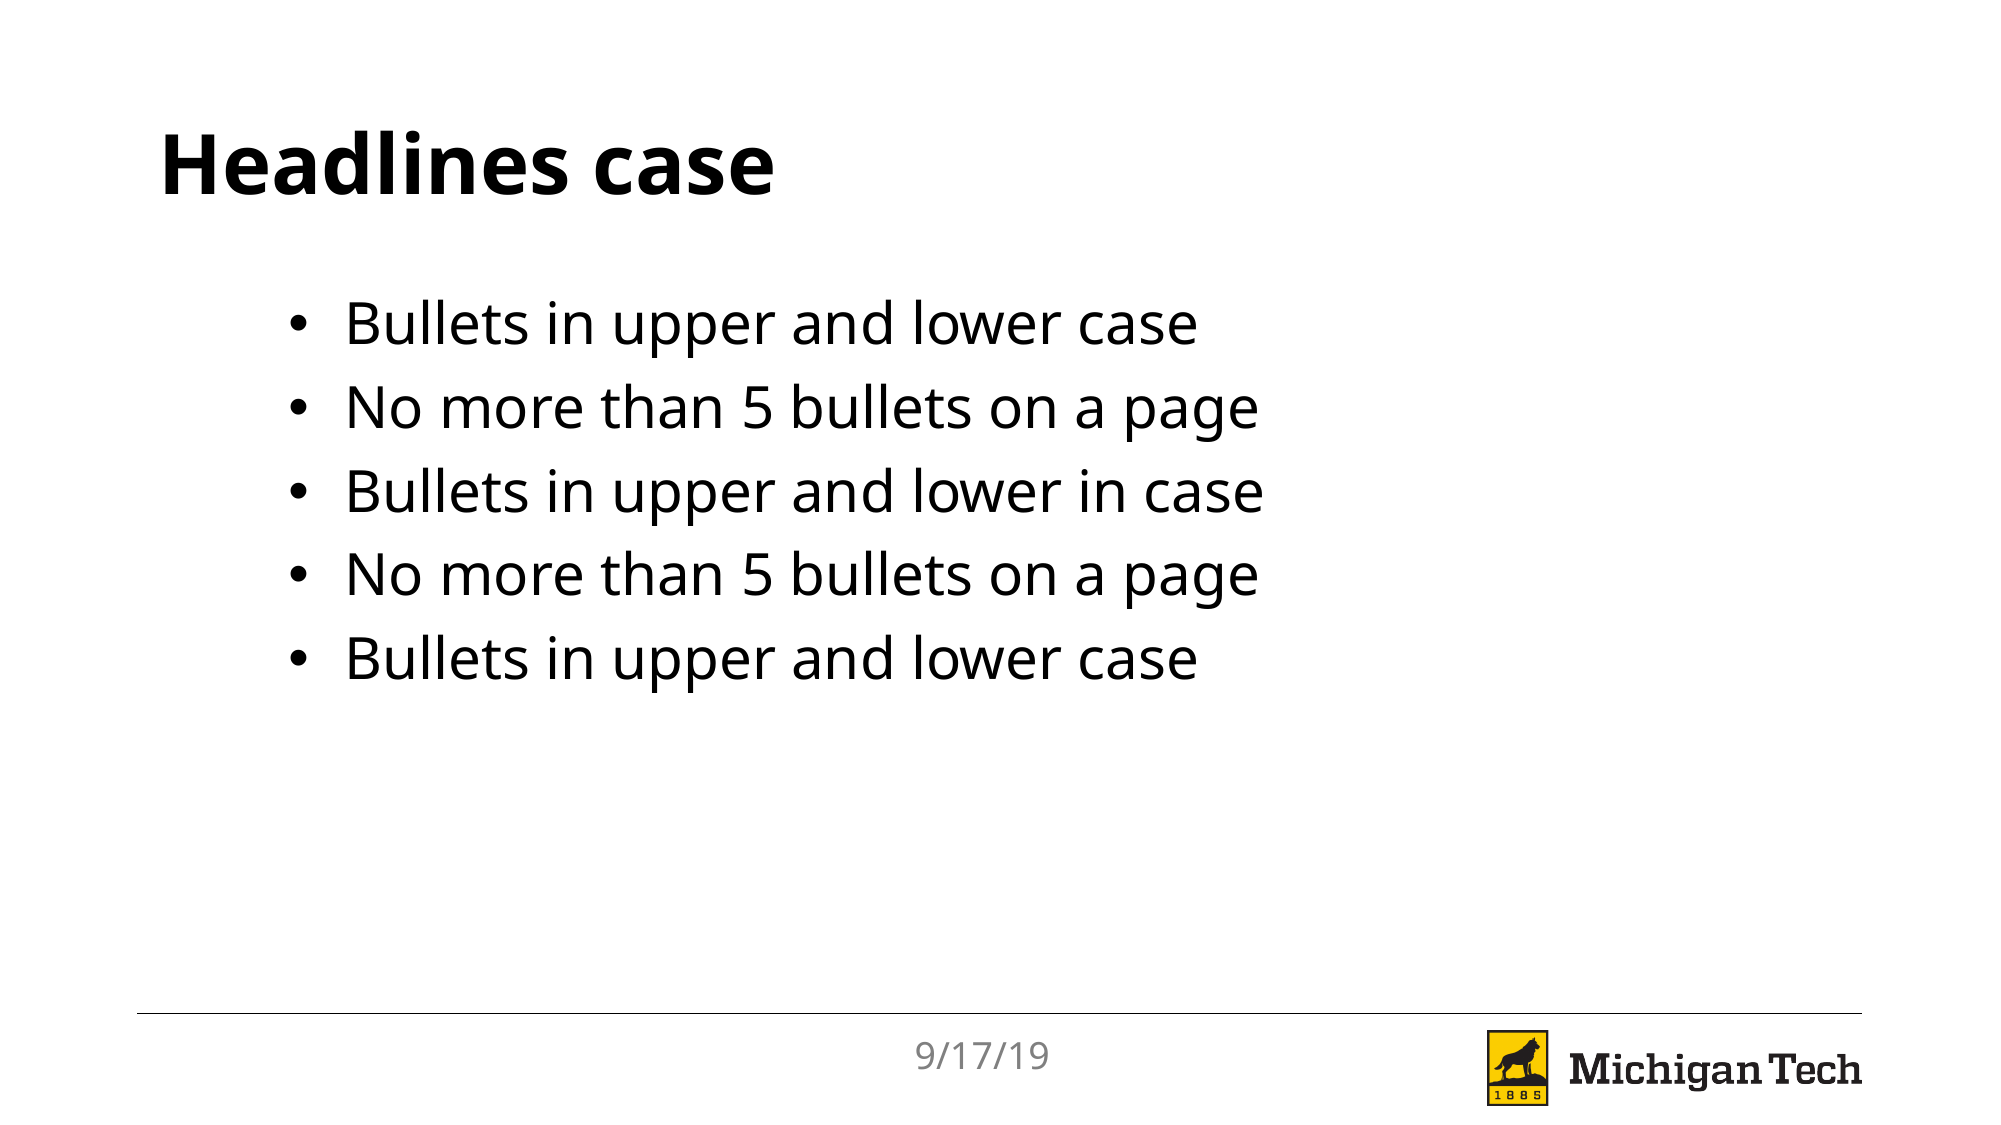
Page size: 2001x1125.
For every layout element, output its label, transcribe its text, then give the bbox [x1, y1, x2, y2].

picture [1487, 1030, 1862, 1106]
subtitle Bullets in upper and lower case No more than 5 bullets on a page Bullets in upper and lower in case No more than 5 bullets on a page Bullets in upper and lower case [273, 287, 1692, 862]
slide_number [757, 1024, 1208, 1085]
title Headlines case [143, 100, 1821, 221]
